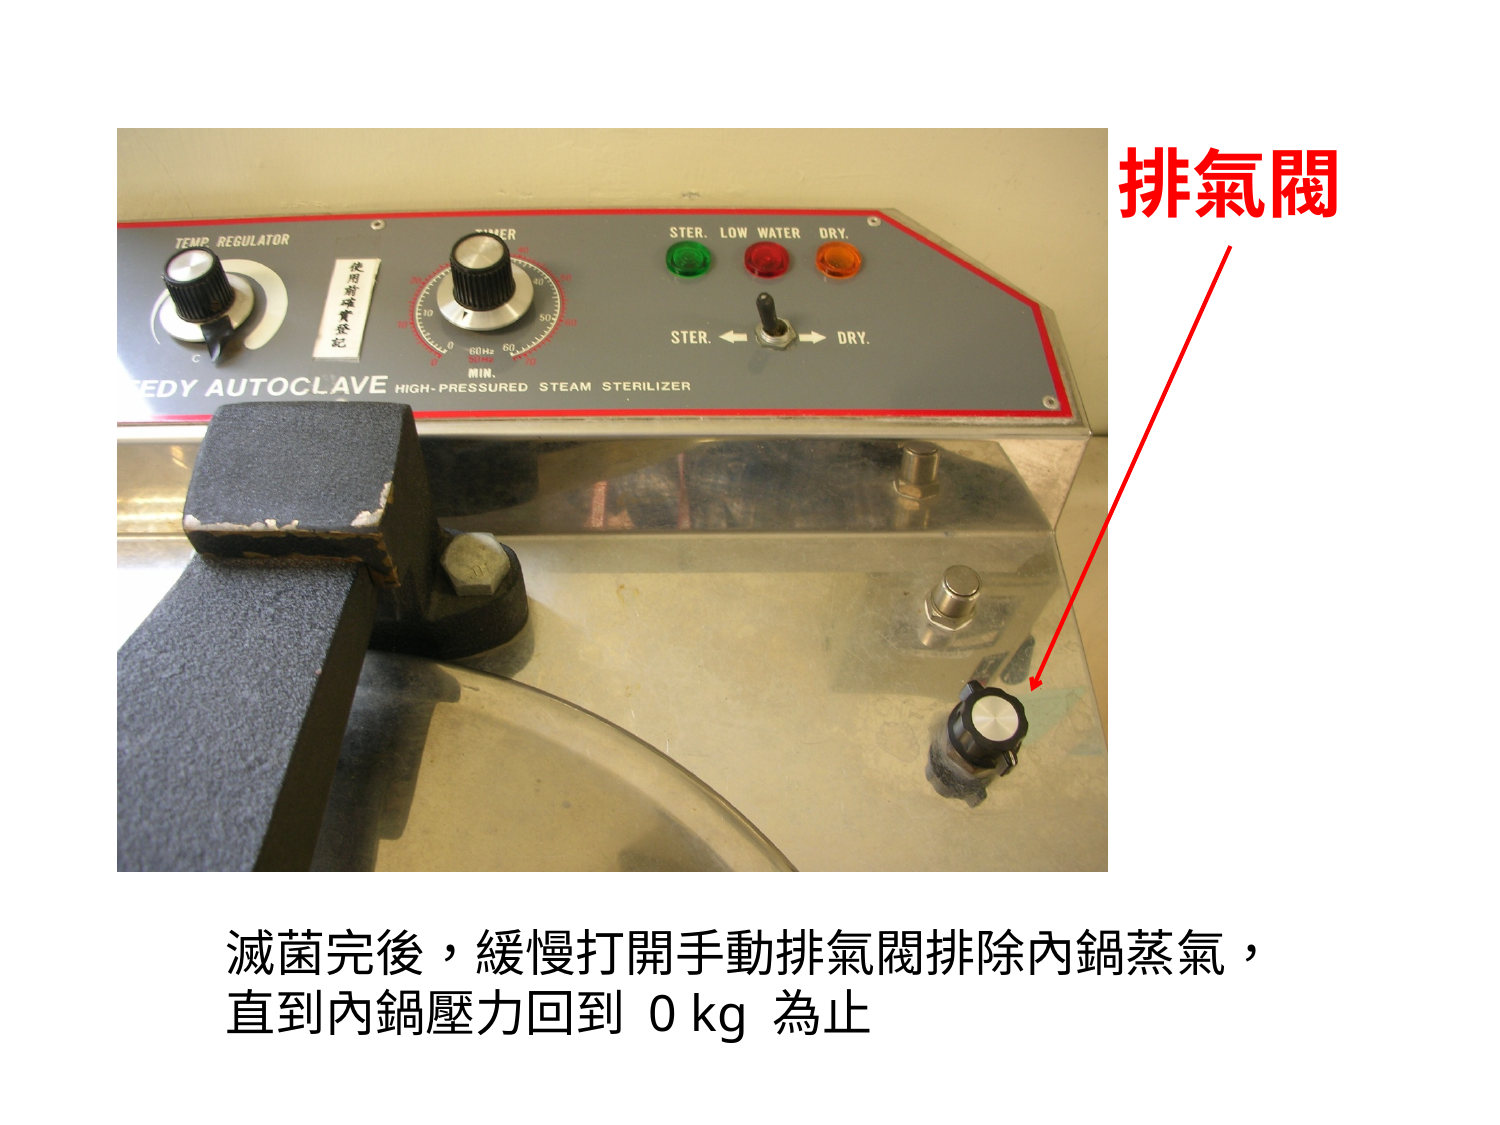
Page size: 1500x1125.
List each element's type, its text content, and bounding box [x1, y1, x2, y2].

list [116, 128, 1108, 872]
text_box 排氣閥 [1108, 128, 1360, 234]
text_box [907, 368, 1354, 569]
text_box 滅菌完後，緩慢打開手動排氣閥排除內鍋蒸氣，直到內鍋壓力回到 0 kg 為止 [210, 913, 1266, 1049]
